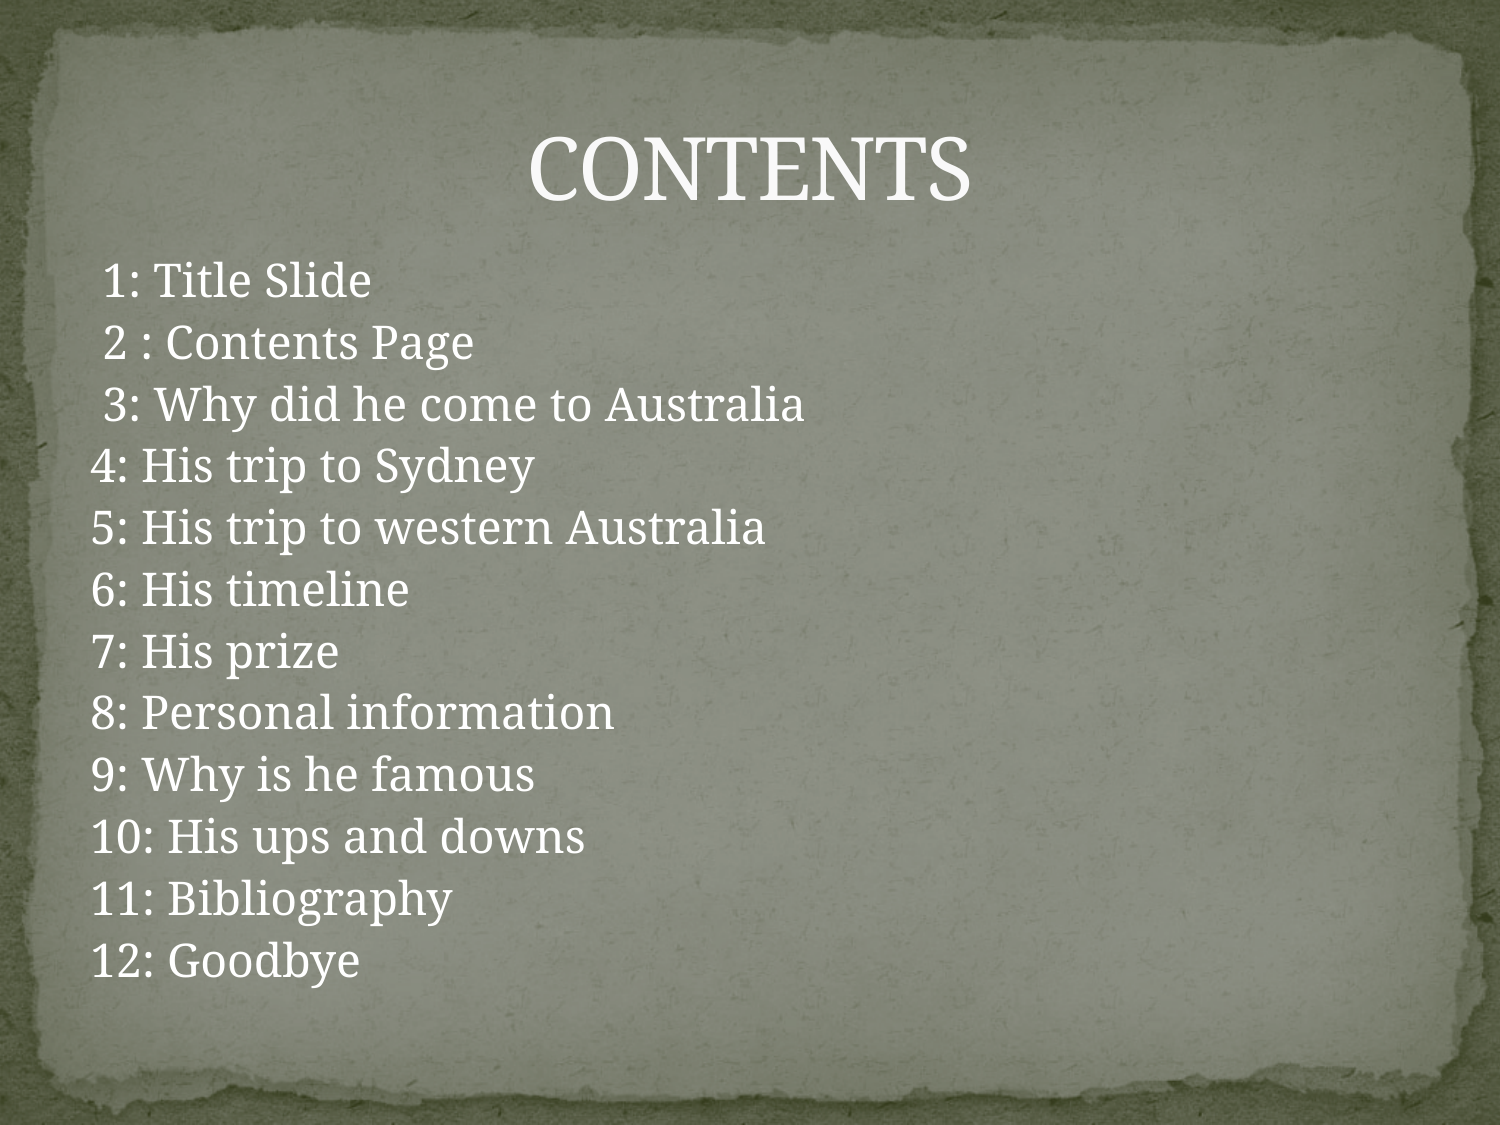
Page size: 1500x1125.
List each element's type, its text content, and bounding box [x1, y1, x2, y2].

list 1: Title Slide 2 : Contents Page 3: Why did he come to Australia 4: His trip to Sydney 5: His trip to western Australia 6: His timeline 7: His prize 8: Personal information 9: Why is he famous 10: His ups and downs 11: Bibliography 12: Goodbye [74, 249, 1426, 1001]
title CONTENTS [74, 24, 1425, 225]
